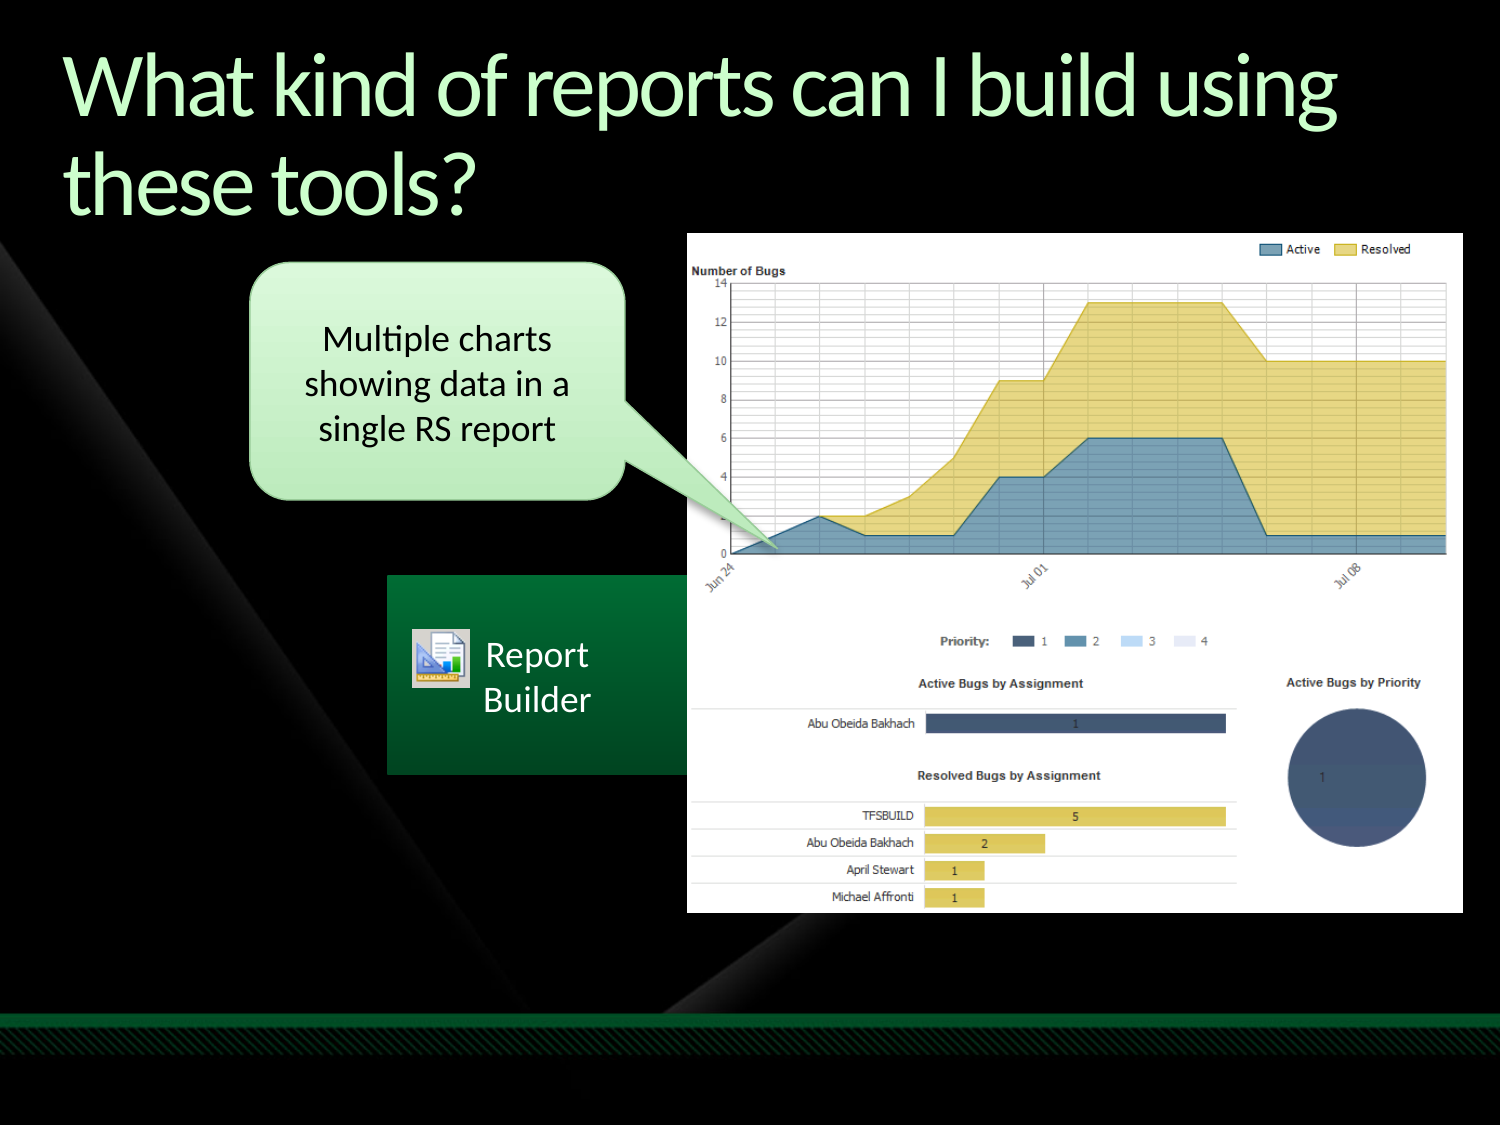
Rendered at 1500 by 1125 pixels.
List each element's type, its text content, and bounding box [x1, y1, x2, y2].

text_box Multiple charts showing data in a single RS report [249, 261, 681, 501]
title What kind of reports can I build using these tools? [62, 37, 1438, 238]
picture [0, 0, 1500, 1125]
text_box Report Builder [387, 575, 681, 775]
